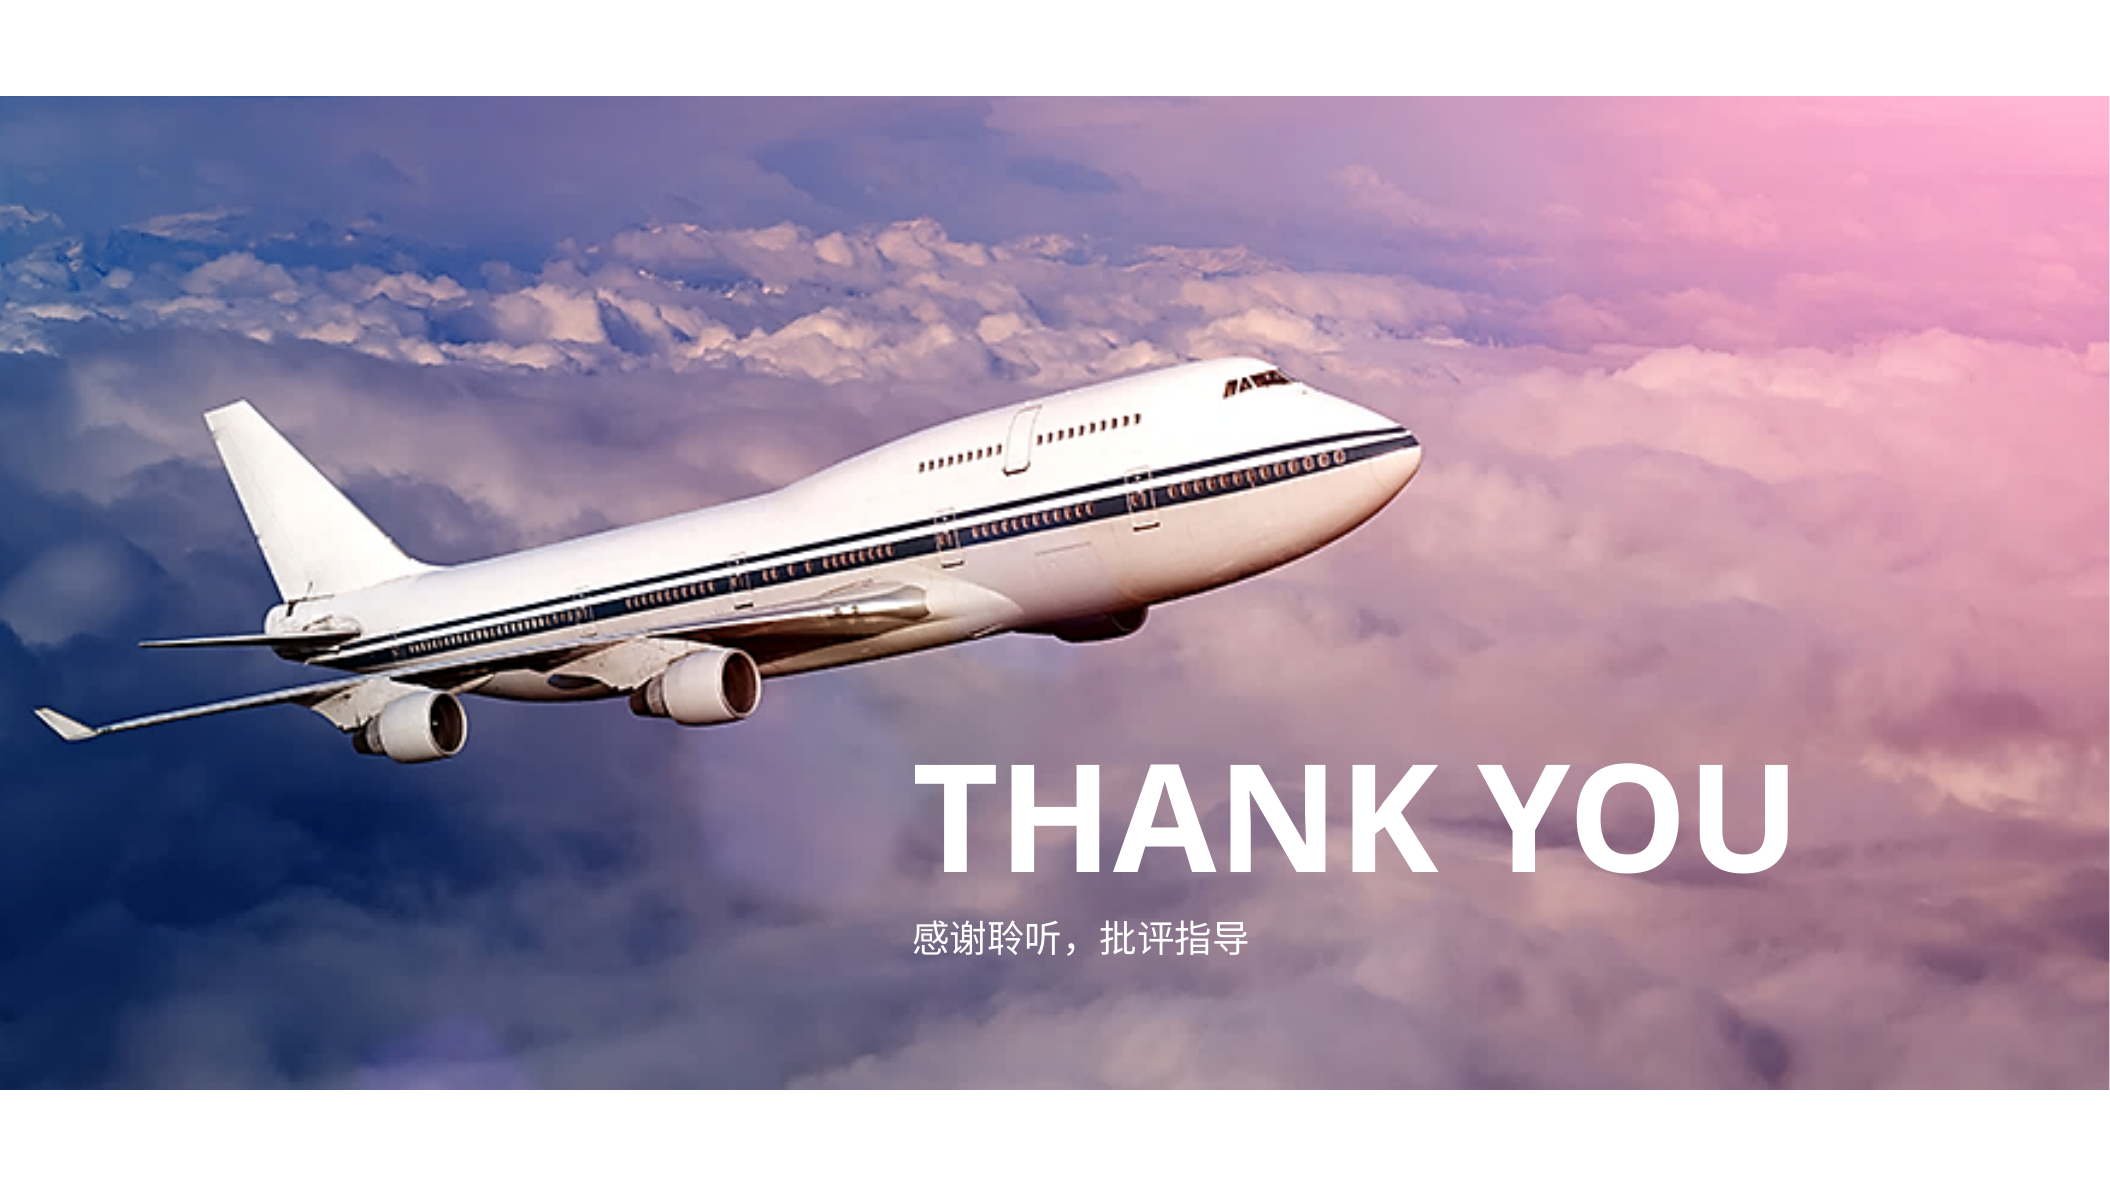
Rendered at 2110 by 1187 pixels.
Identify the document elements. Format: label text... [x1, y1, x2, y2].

text_box [0, 96, 2110, 1090]
text_box Thank you [912, 722, 1870, 903]
text_box 感谢聆听，批评指导 [912, 915, 1303, 961]
